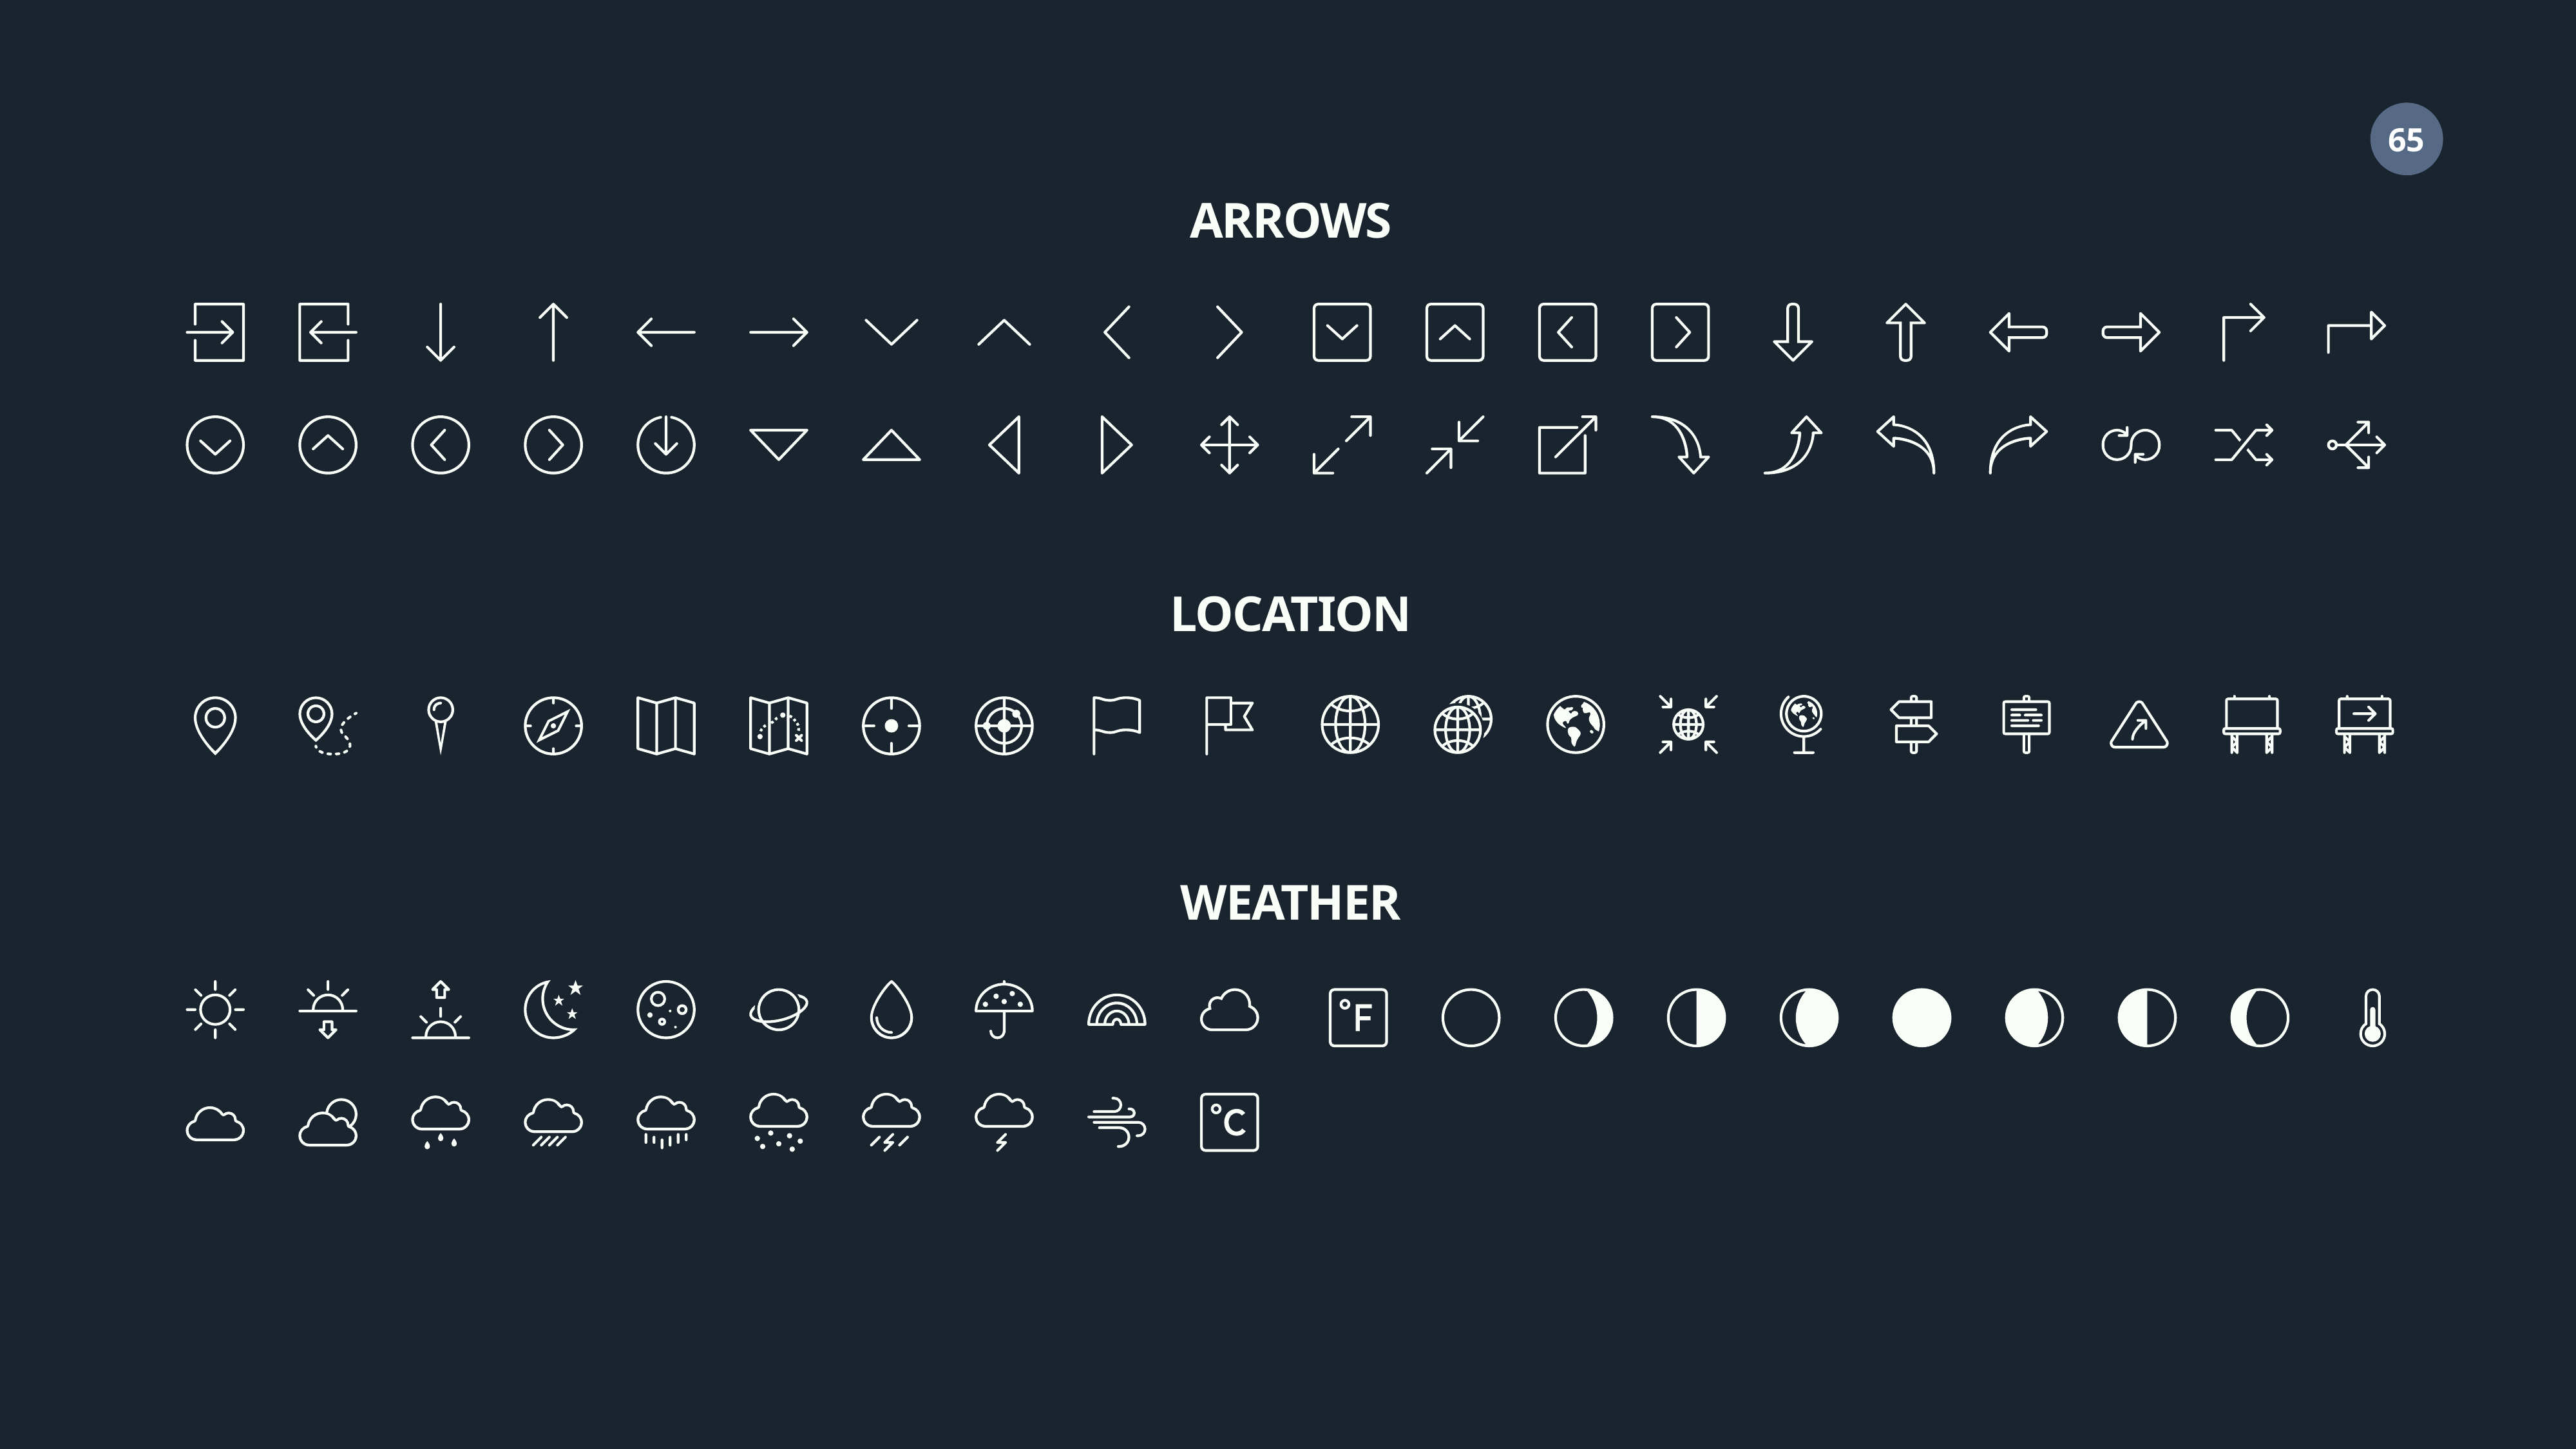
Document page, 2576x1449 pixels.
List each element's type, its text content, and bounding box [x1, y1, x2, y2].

text_box [439, 1007, 443, 1018]
text_box [636, 317, 696, 347]
text_box [653, 1135, 656, 1144]
text_box [309, 320, 358, 345]
text_box [1441, 988, 1501, 1048]
text_box [776, 1141, 782, 1147]
text_box [186, 1008, 197, 1011]
text_box [749, 696, 808, 755]
text_box [1087, 993, 1147, 1026]
text_box [862, 696, 921, 755]
text_box [1554, 415, 1598, 459]
text_box [307, 988, 316, 997]
text_box [1216, 305, 1243, 359]
text_box [1344, 415, 1372, 442]
text_box [977, 319, 1031, 346]
text_box [1666, 988, 1726, 1048]
text_box [1312, 448, 1340, 475]
text_box [1546, 695, 1606, 754]
text_box [524, 696, 583, 755]
text_box [636, 696, 696, 755]
text_box [870, 1135, 881, 1147]
text_box [411, 1095, 470, 1131]
text_box [996, 1133, 1007, 1152]
text_box [427, 696, 455, 755]
text_box [194, 988, 203, 997]
text_box [568, 980, 583, 995]
text_box [556, 1135, 567, 1147]
text_box [2222, 303, 2266, 362]
text_box [524, 1098, 583, 1133]
text_box [1554, 988, 1614, 1048]
text_box [1200, 415, 1259, 475]
text_box [539, 303, 568, 362]
text_box [676, 1133, 680, 1144]
text_box [787, 1133, 792, 1139]
text_box [1779, 696, 1822, 754]
text_box [862, 428, 921, 461]
text_box [453, 1015, 463, 1024]
text_box [975, 980, 1034, 1039]
text_box [636, 1095, 696, 1131]
text_box [660, 1138, 663, 1150]
text_box [431, 980, 450, 999]
text_box [1704, 695, 1718, 708]
text_box [768, 1130, 774, 1136]
text_box [749, 1092, 808, 1128]
text_box [2110, 700, 2169, 749]
text_box [2101, 426, 2161, 464]
text_box [298, 993, 358, 1012]
text_box [1425, 448, 1453, 475]
text_box [1092, 1097, 1123, 1113]
text_box [1763, 415, 1823, 475]
text_box [1785, 695, 1823, 733]
text_box [636, 415, 696, 475]
text_box [1092, 696, 1141, 755]
text_box [797, 1138, 803, 1144]
text_box [193, 696, 237, 755]
text_box [1449, 695, 1493, 739]
text_box [326, 752, 332, 755]
text_box [411, 1020, 470, 1039]
text_box [343, 750, 348, 754]
text_box [1433, 705, 1482, 754]
text_box [1200, 988, 1259, 1032]
text_box [2335, 695, 2394, 754]
text_box [2002, 695, 2051, 754]
text_box [1659, 740, 1673, 754]
text_box [1989, 415, 2048, 475]
text_box [1200, 1092, 1259, 1152]
text_box [1425, 303, 1485, 362]
text_box [1321, 695, 1380, 754]
text_box [749, 988, 808, 1032]
text_box [186, 320, 234, 345]
text_box [685, 1133, 688, 1142]
text_box [975, 696, 1034, 755]
text_box [1885, 303, 1926, 362]
text_box [862, 1092, 921, 1128]
text_box [2327, 421, 2387, 469]
text_box [1092, 1121, 1147, 1137]
text_box [339, 728, 343, 734]
text_box [1650, 415, 1710, 475]
text_box [334, 752, 341, 755]
text_box [327, 980, 330, 991]
text_box WEATHER [1176, 867, 1406, 934]
text_box [298, 696, 334, 743]
text_box [425, 1141, 430, 1150]
text_box [1205, 696, 1254, 755]
text_box ARROWS [1185, 185, 1397, 252]
text_box [341, 988, 350, 997]
text_box [1100, 415, 1133, 475]
text_box [318, 1020, 338, 1039]
text_box [234, 1008, 245, 1011]
text_box [524, 980, 578, 1039]
text_box [975, 1092, 1034, 1128]
text_box [524, 415, 583, 475]
text_box [883, 1133, 895, 1152]
text_box [2222, 695, 2282, 754]
text_box [749, 428, 808, 461]
text_box [636, 980, 696, 1039]
text_box [1087, 1107, 1136, 1119]
text_box [298, 415, 358, 475]
text_box [644, 1133, 647, 1144]
text_box [1538, 303, 1598, 362]
text_box [1889, 695, 1938, 754]
text_box [344, 735, 349, 741]
text_box [199, 993, 232, 1026]
text_box [2005, 988, 2065, 1048]
text_box [298, 303, 350, 362]
text_box [1328, 988, 1388, 1048]
text_box [347, 715, 352, 720]
text_box [318, 750, 324, 754]
text_box [451, 1138, 457, 1147]
text_box [749, 317, 808, 347]
text_box [789, 1146, 796, 1152]
text_box [1704, 740, 1718, 754]
text_box [1773, 303, 1813, 362]
text_box [1457, 415, 1485, 442]
text_box [2214, 423, 2274, 461]
text_box [2101, 312, 2161, 353]
text_box [1098, 1126, 1131, 1148]
text_box [437, 1133, 444, 1142]
text_box [531, 1135, 543, 1147]
text_box [1672, 708, 1705, 741]
text_box [870, 980, 913, 1039]
text_box [2327, 310, 2387, 354]
text_box [540, 1135, 551, 1147]
text_box [1779, 988, 1839, 1048]
text_box [228, 1022, 237, 1031]
text_box [548, 1135, 559, 1147]
text_box [194, 1022, 203, 1031]
text_box [759, 1144, 766, 1150]
text_box [186, 415, 245, 475]
text_box [348, 742, 352, 748]
text_box [426, 303, 456, 362]
text_box [341, 721, 346, 726]
text_box [1892, 988, 1952, 1048]
text_box [214, 980, 217, 991]
text_box [193, 303, 245, 362]
text_box [2246, 448, 2274, 467]
text_box [898, 1135, 910, 1147]
text_box [1103, 305, 1131, 359]
text_box [987, 415, 1020, 475]
text_box [754, 1135, 760, 1141]
text_box [1659, 695, 1673, 708]
text_box [1538, 426, 1587, 475]
text_box [1876, 415, 1936, 475]
text_box [2230, 988, 2290, 1048]
text_box [186, 1106, 245, 1142]
text_box [228, 988, 237, 997]
text_box [864, 319, 919, 346]
text_box [2117, 988, 2177, 1048]
text_box [214, 1028, 217, 1039]
text_box [1312, 303, 1372, 362]
text_box [1650, 303, 1710, 362]
text_box [298, 1098, 358, 1147]
text_box LOCATION [1166, 579, 1416, 645]
text_box [2359, 988, 2387, 1048]
text_box [419, 1015, 428, 1024]
text_box [1989, 312, 2048, 353]
text_box [411, 415, 470, 475]
text_box [669, 1135, 672, 1147]
